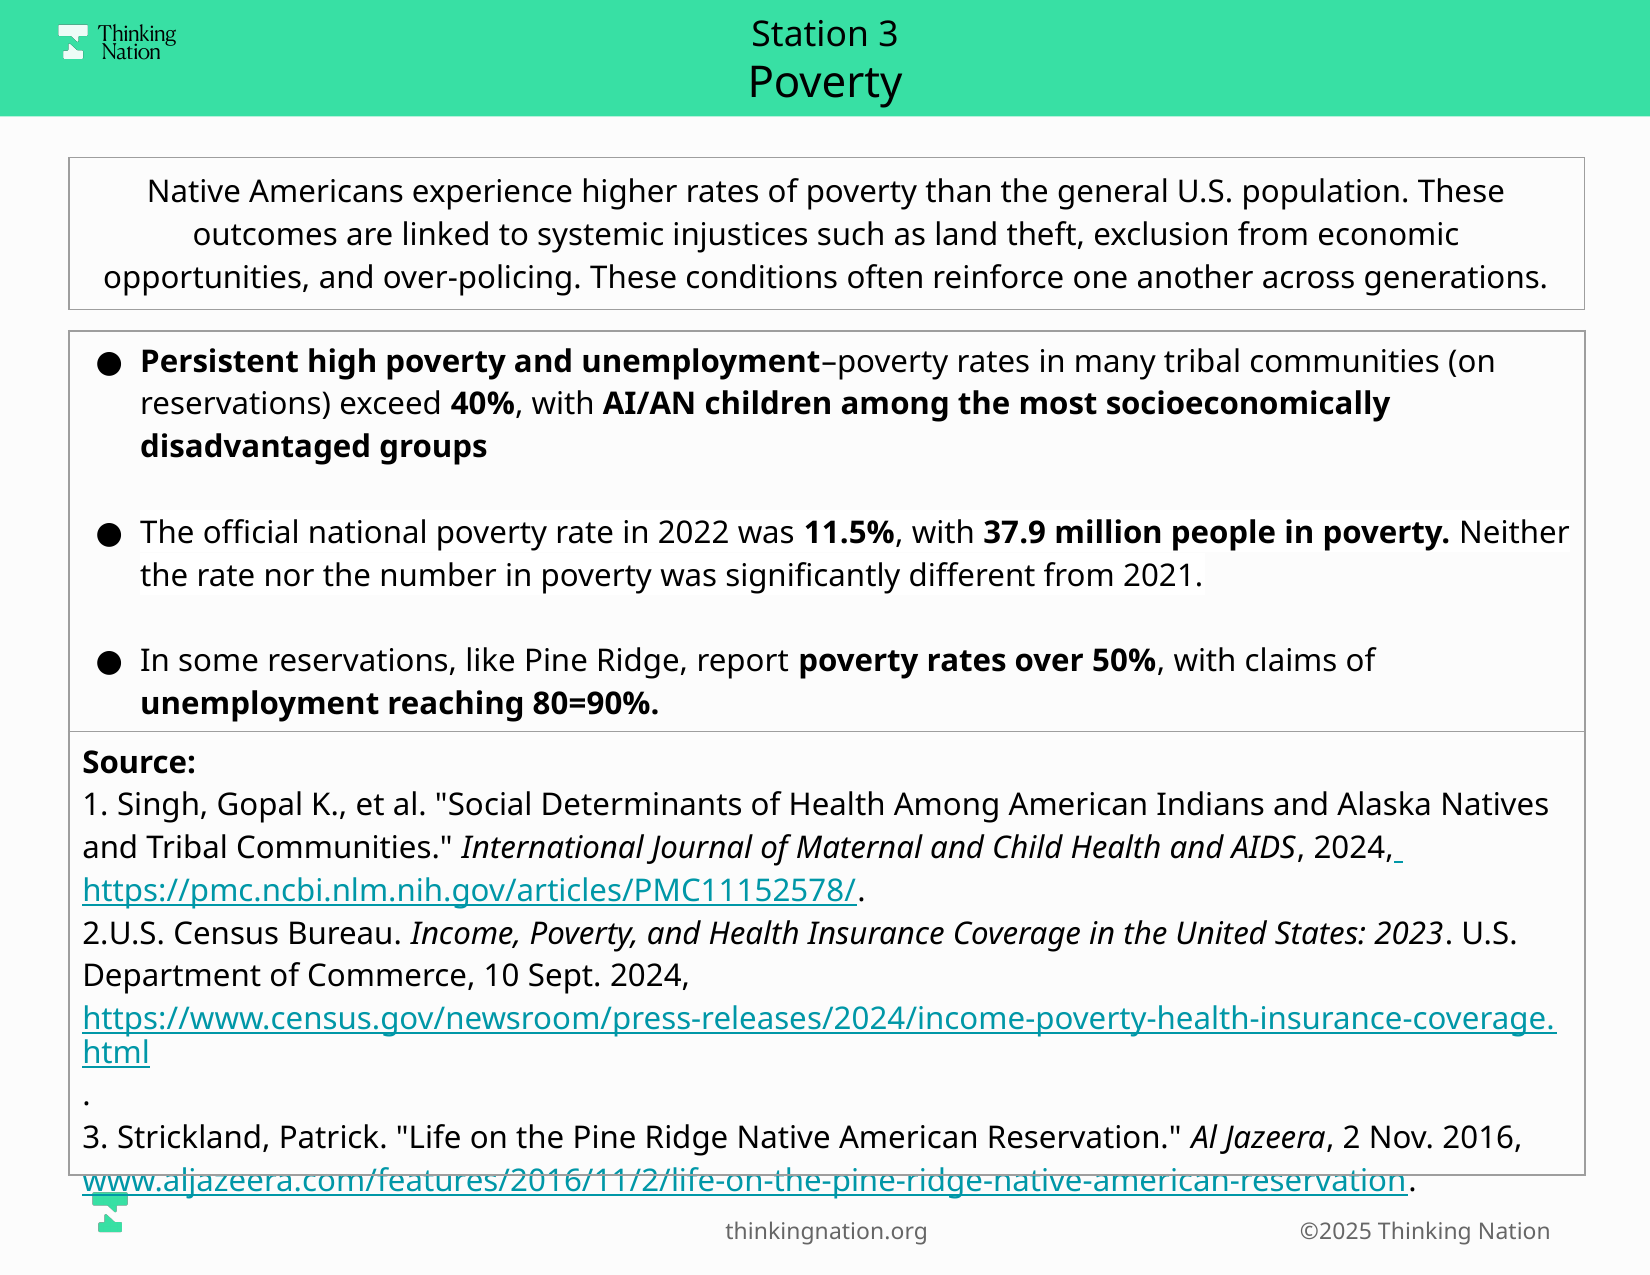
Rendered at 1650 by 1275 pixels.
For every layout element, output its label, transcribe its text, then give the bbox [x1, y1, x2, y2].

text_box thinkingnation.org [631, 1200, 1023, 1240]
text_box ©2025 Thinking Nation [1176, 1200, 1568, 1240]
table_header Native Americans experience higher rates of poverty than the general U.S. population. These outcomes are linked to systemic injustices such as land theft, exclusion from economic opportunities, and over-policing. These conditions often reinforce one another across generations. [70, 158, 1584, 309]
picture [82, 1184, 138, 1240]
picture [45, 13, 180, 70]
text_box Station 3 Poverty [0, 0, 1650, 117]
table_header Persistent high poverty and unemployment–poverty rates in many tribal communities (on reservations) exceed 40%, with AI/AN children among the most socioeconomically disadvantaged groups The official national poverty rate in 2022 was 11.5%, with 37.9 million people in poverty. Neither the rate nor the number in poverty was significantly different from 2021. In some reservations, like Pine Ridge, report poverty rates over 50%, with claims of unemployment reaching 80=90%. [70, 332, 1584, 731]
table_cell Source: 1. Singh, Gopal K., et al. "Social Determinants of Health Among American Indians and Alaska Natives and Tribal Communities." International Journal of Maternal and Child Health and AIDS, 2024, https://pmc.ncbi.nlm.nih.gov/articles/PMC11152578/. 2.U.S. Census Bureau. Income, Poverty, and Health Insurance Coverage in the United States: 2023. U.S. Department of Commerce, 10 Sept. 2024, https://www.census.gov/newsroom/press-releases/2024/income-poverty-health-insurance-coverage.html. 3. Strickland, Patrick. "Life on the Pine Ridge Native American Reservation." Al Jazeera, 2 Nov. 2016, www.aljazeera.com/features/2016/11/2/life-on-the-pine-ridge-native-american-reservation. [70, 732, 1584, 1174]
